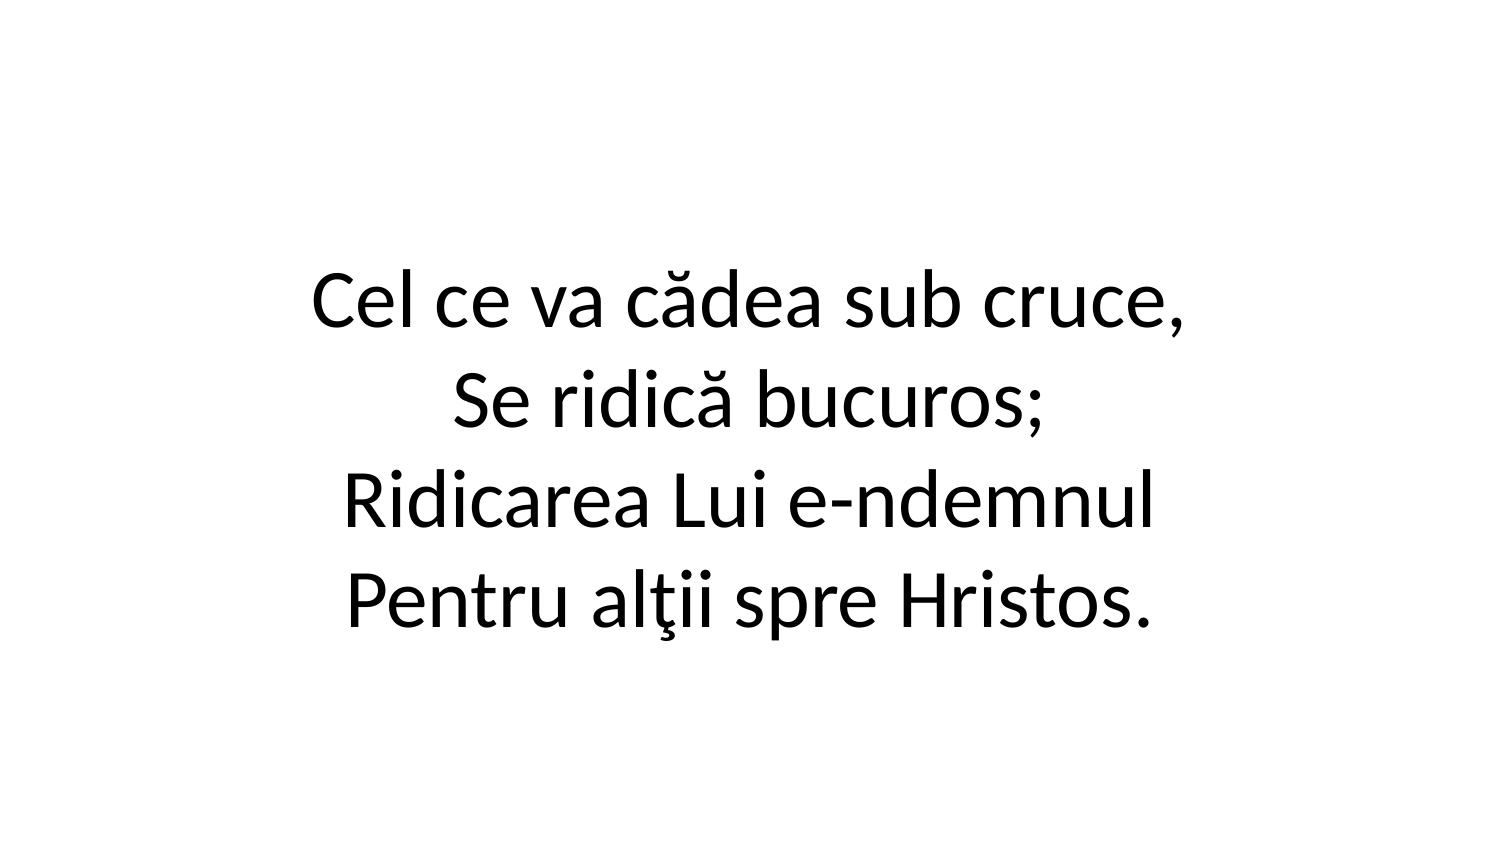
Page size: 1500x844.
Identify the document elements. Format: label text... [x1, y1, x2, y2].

text_box Cel ce va cădea sub cruce, Se ridică bucuros; Ridicarea Lui e-ndemnul Pentru alţii spre Hristos. [296, 192, 1204, 652]
